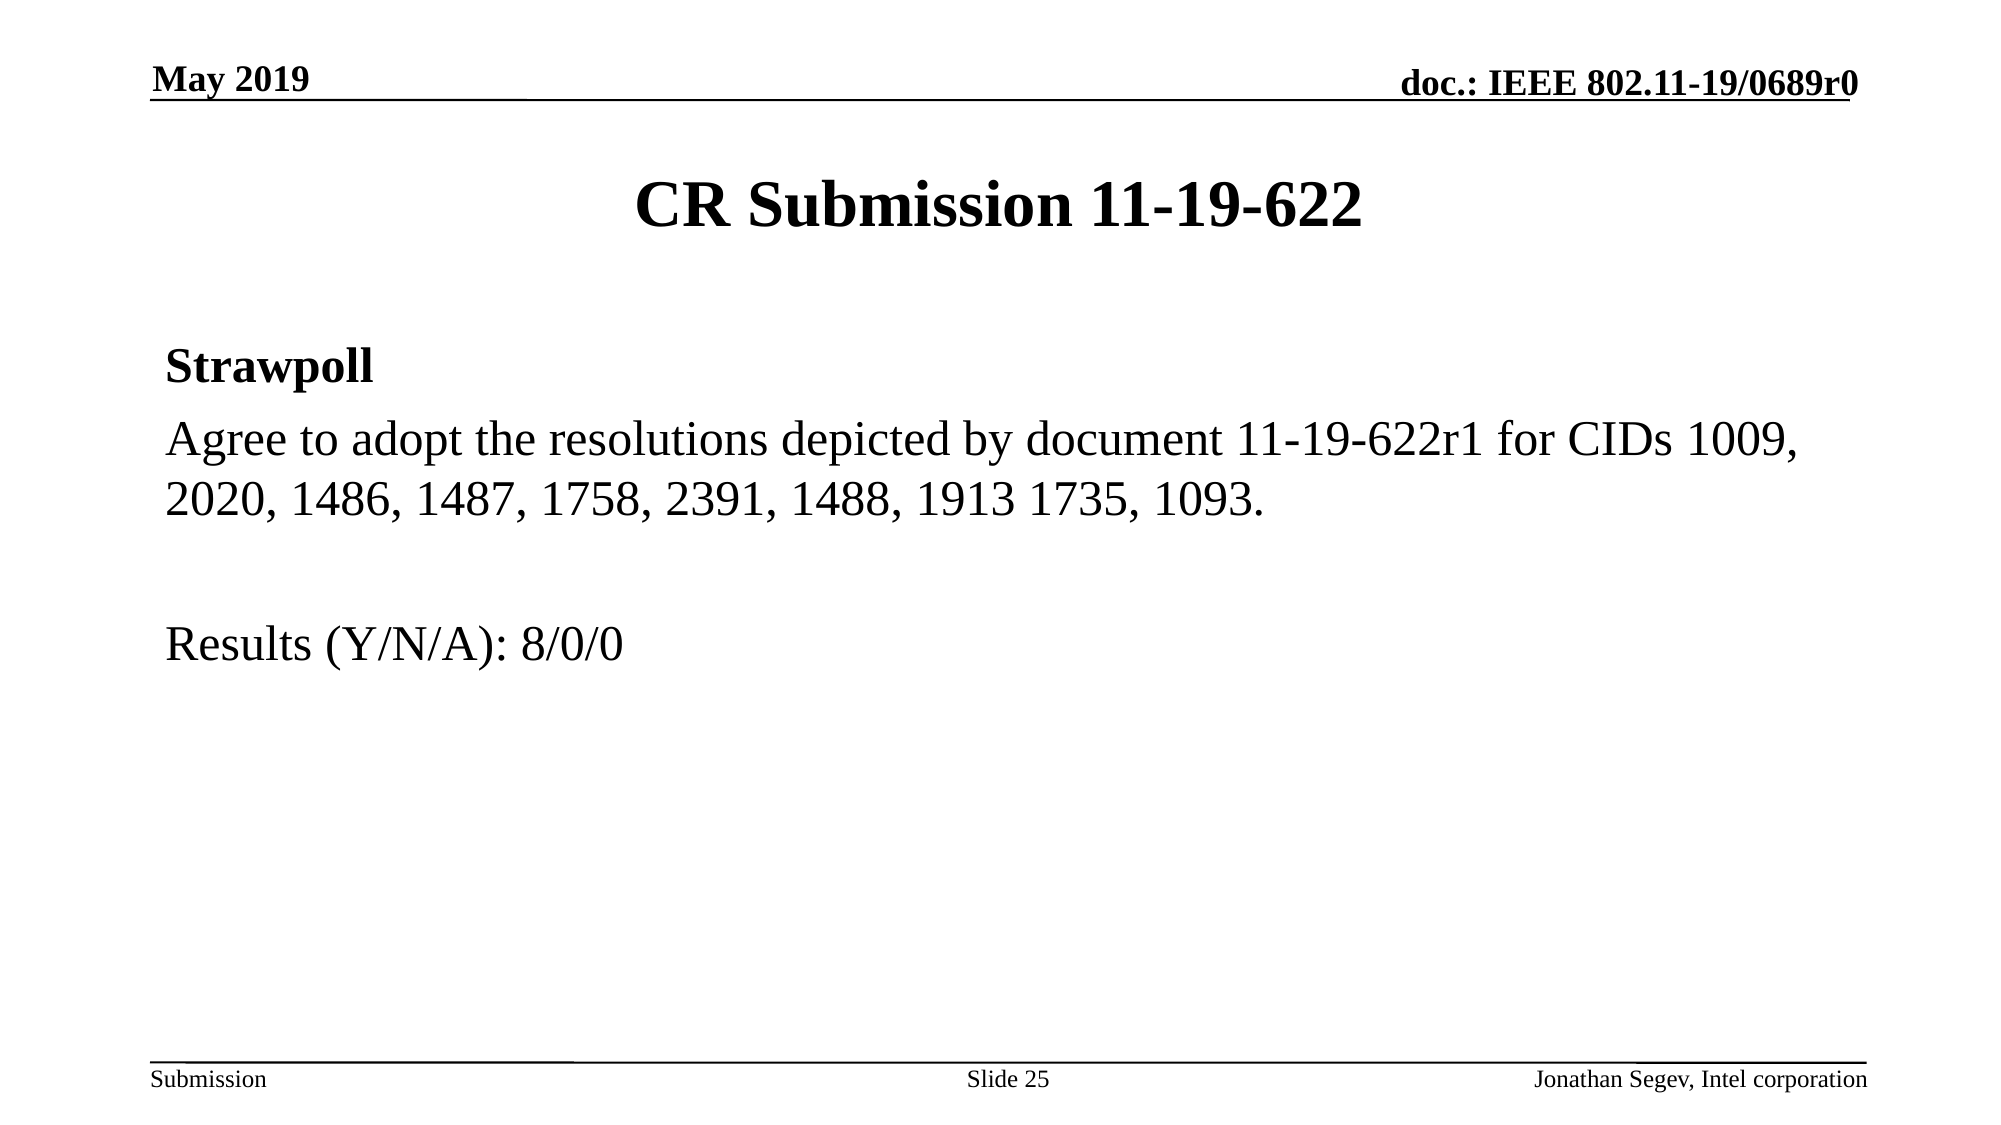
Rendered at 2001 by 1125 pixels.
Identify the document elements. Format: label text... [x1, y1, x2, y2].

footer Jonathan Segev, Intel corporation [1171, 1061, 1869, 1093]
list Strawpoll Agree to adopt the resolutions depicted by document 11-19-622r1 for CIDs 1009, 2020, 1486, 1487, 1758, 2391, 1488, 1913 1735, 1093. Results (Y/N/A): 8/0/0 [149, 324, 1850, 1000]
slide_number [152, 54, 563, 100]
slide_number Slide 25 [950, 1061, 1067, 1123]
title CR Submission 11-19-622 [149, 112, 1850, 288]
